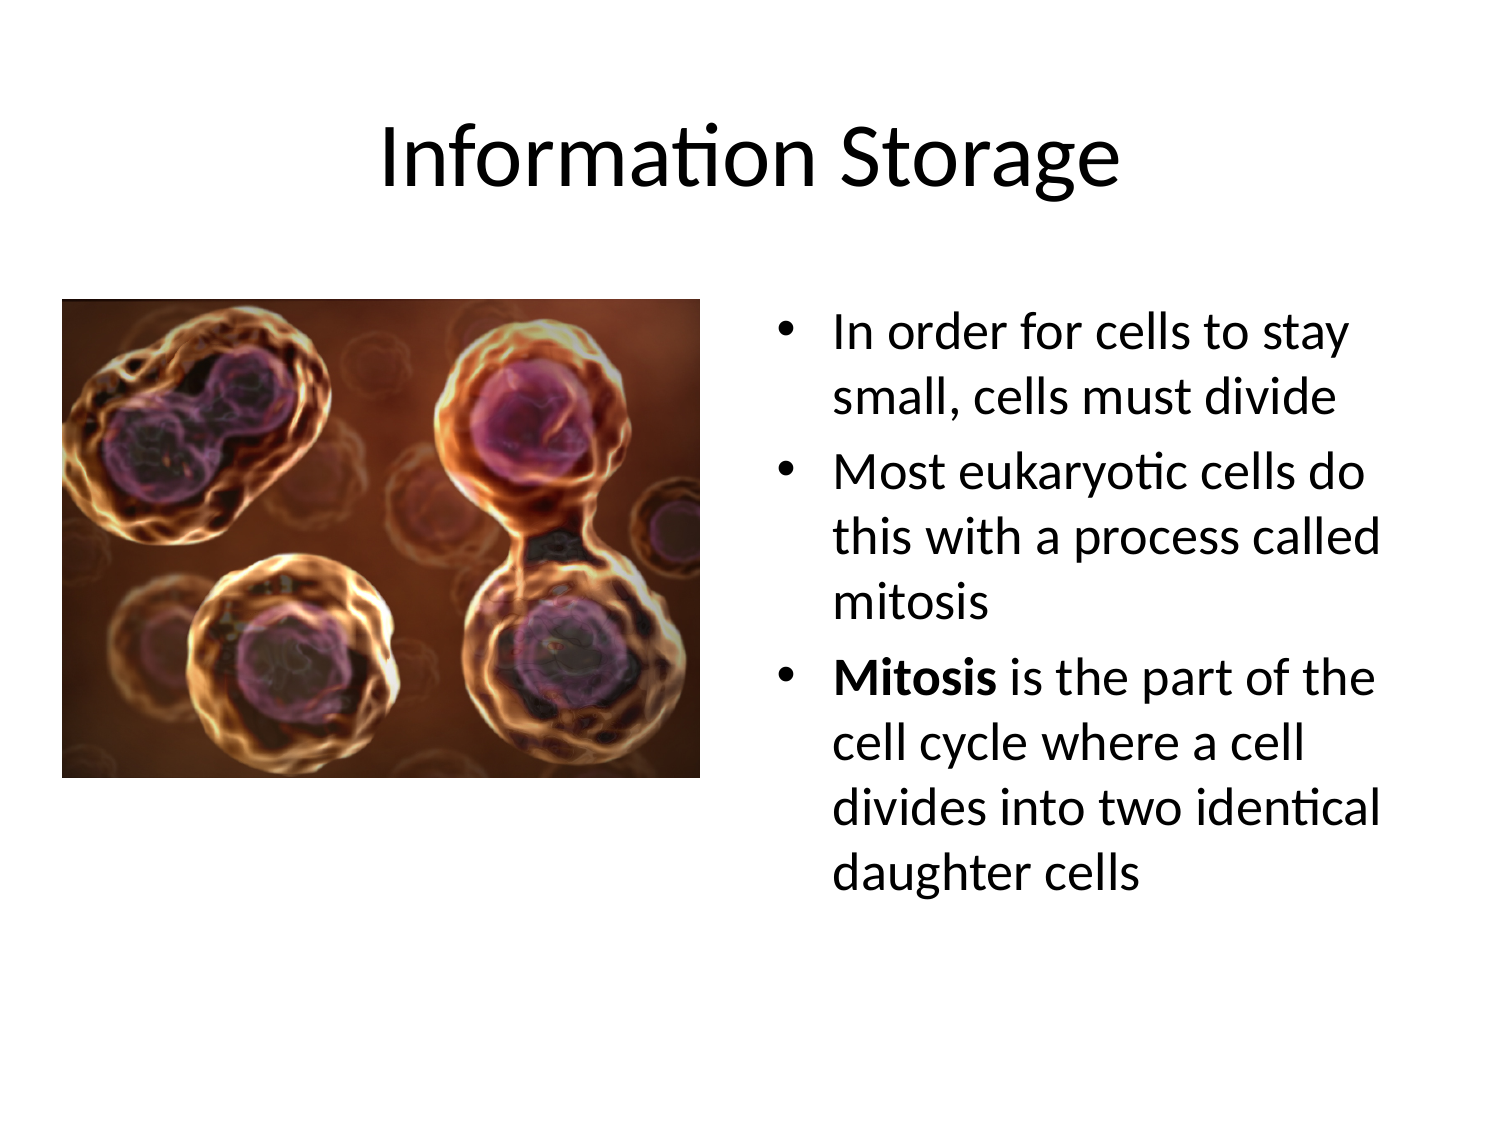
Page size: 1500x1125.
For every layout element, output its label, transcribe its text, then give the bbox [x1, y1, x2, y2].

picture [62, 299, 701, 779]
list In order for cells to stay small, cells must divide Most eukaryotic cells do this with a process called mitosis Mitosis is the part of the cell cycle where a cell divides into two identical daughter cells [761, 287, 1406, 988]
title Information Storage [94, 50, 1407, 250]
